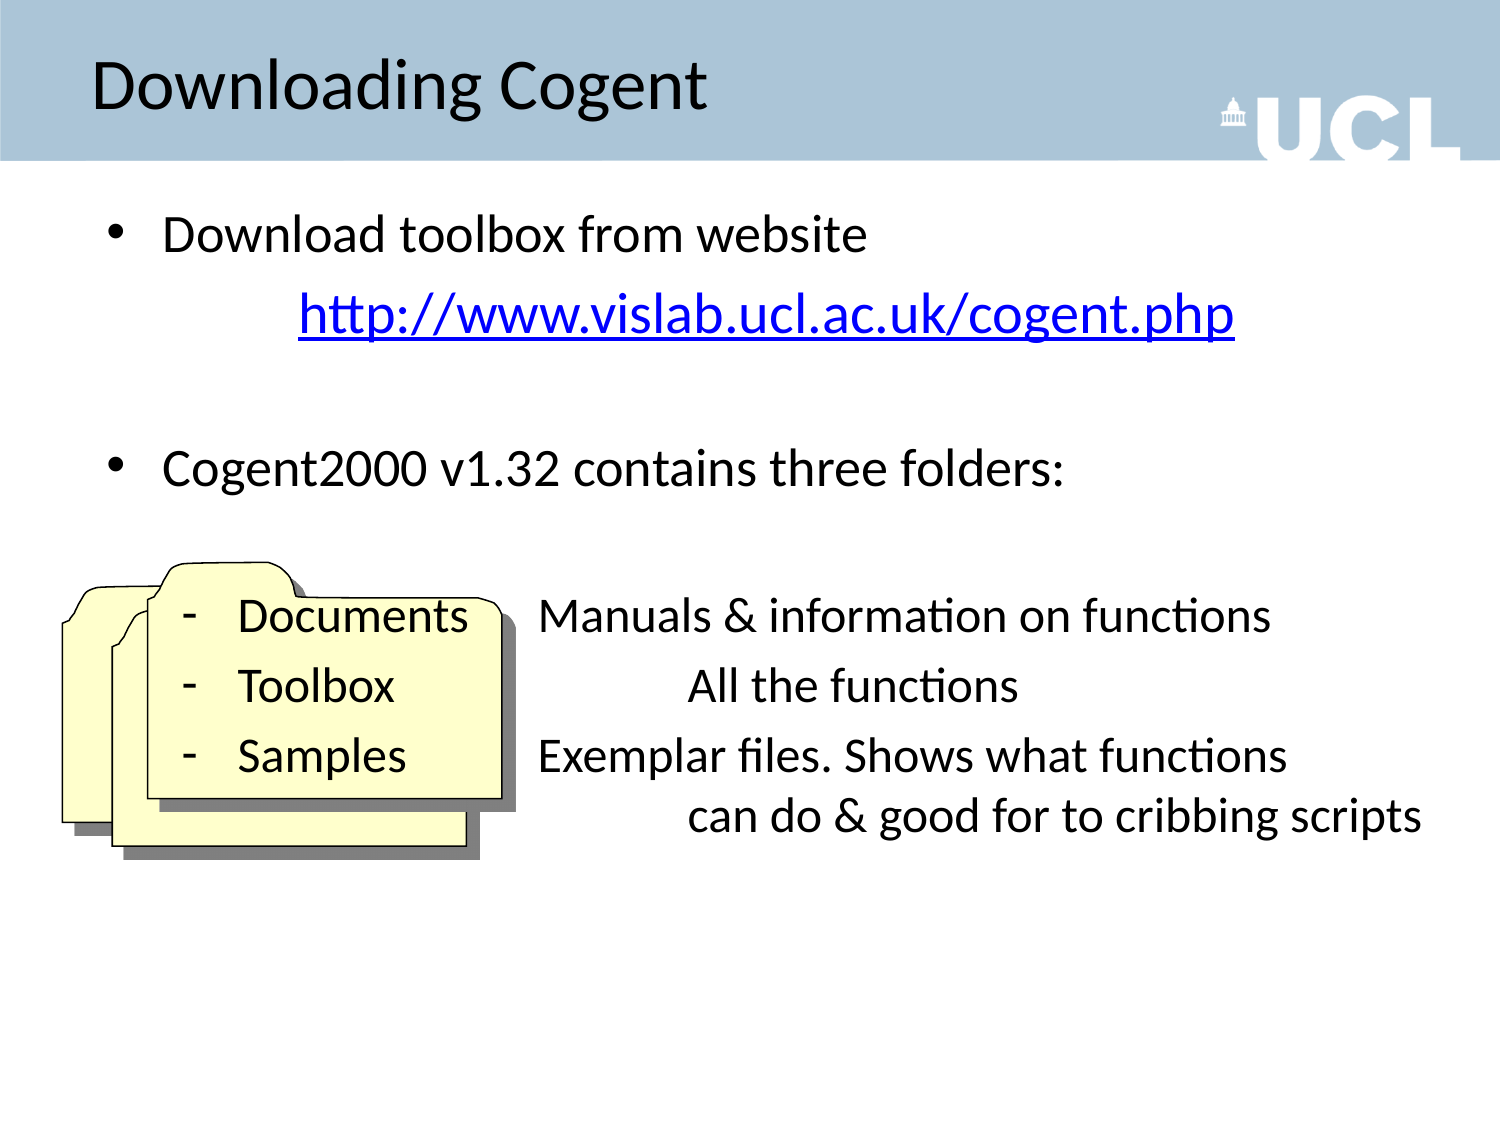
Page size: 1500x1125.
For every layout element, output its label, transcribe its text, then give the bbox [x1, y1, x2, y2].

picture [0, 0, 1500, 161]
text_box Download toolbox from website http://www.vislab.ucl.ac.uk/cogent.php Cogent2000 v1.32 contains three folders: Documents Manuals & information on functions Toolbox All the functions Samples Exemplar files. Shows what functions can do & good for to cribbing scripts [91, 191, 1442, 934]
title Downloading Cogent [76, 9, 1189, 152]
text_box [62, 589, 91, 823]
